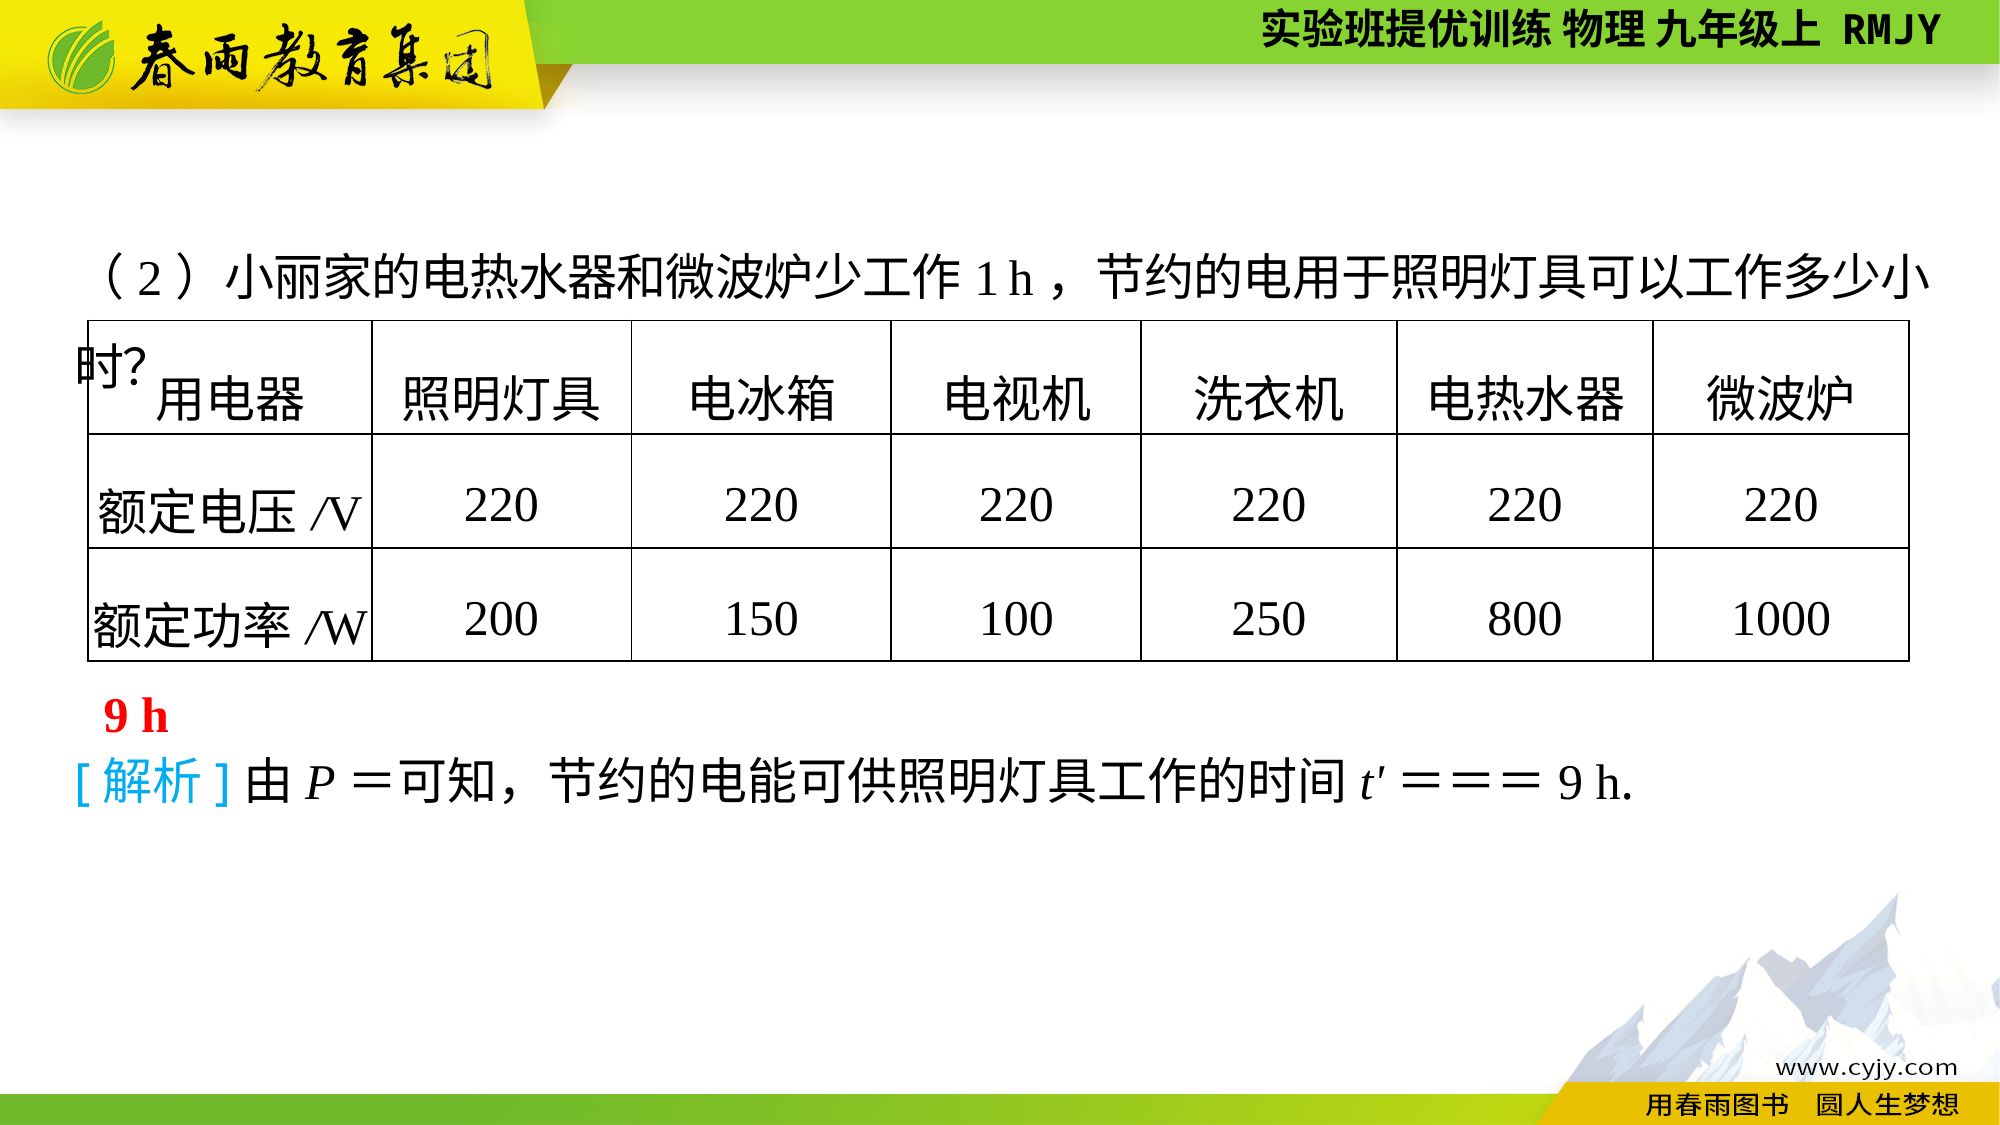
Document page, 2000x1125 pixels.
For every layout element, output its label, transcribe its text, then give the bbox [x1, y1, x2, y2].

table_header 电热水器 [1398, 321, 1652, 433]
table_header 电视机 [892, 321, 1140, 433]
table_cell 100 [892, 549, 1140, 660]
table_header 电冰箱 [632, 321, 890, 433]
text_box 9 h [88, 675, 184, 751]
table_header 洗衣机 [1142, 321, 1396, 433]
table_cell 200 [373, 549, 631, 660]
table_header 照明灯具 [373, 321, 631, 433]
picture [0, 0, 2000, 1125]
table_cell 额定功率/W [89, 549, 371, 660]
table_cell 220 [892, 435, 1140, 547]
table_cell 220 [373, 435, 631, 547]
table_header 微波炉 [1654, 321, 1908, 433]
table_cell 220 [1142, 435, 1396, 547]
table_header 用电器 [89, 321, 371, 433]
table_cell 800 [1398, 549, 1652, 660]
table_cell 额定电压/V [89, 435, 371, 547]
list （2）小丽家的电热水器和微波炉少工作1 h，节约的电用于照明灯具可以工作多少小时？ [59, 208, 1944, 303]
table_cell 1000 [1654, 549, 1908, 660]
table_cell 220 [1398, 435, 1652, 547]
table_cell 220 [1654, 435, 1908, 547]
table_cell 220 [632, 435, 890, 547]
table_cell 250 [1142, 549, 1396, 660]
table_cell 150 [632, 549, 890, 660]
